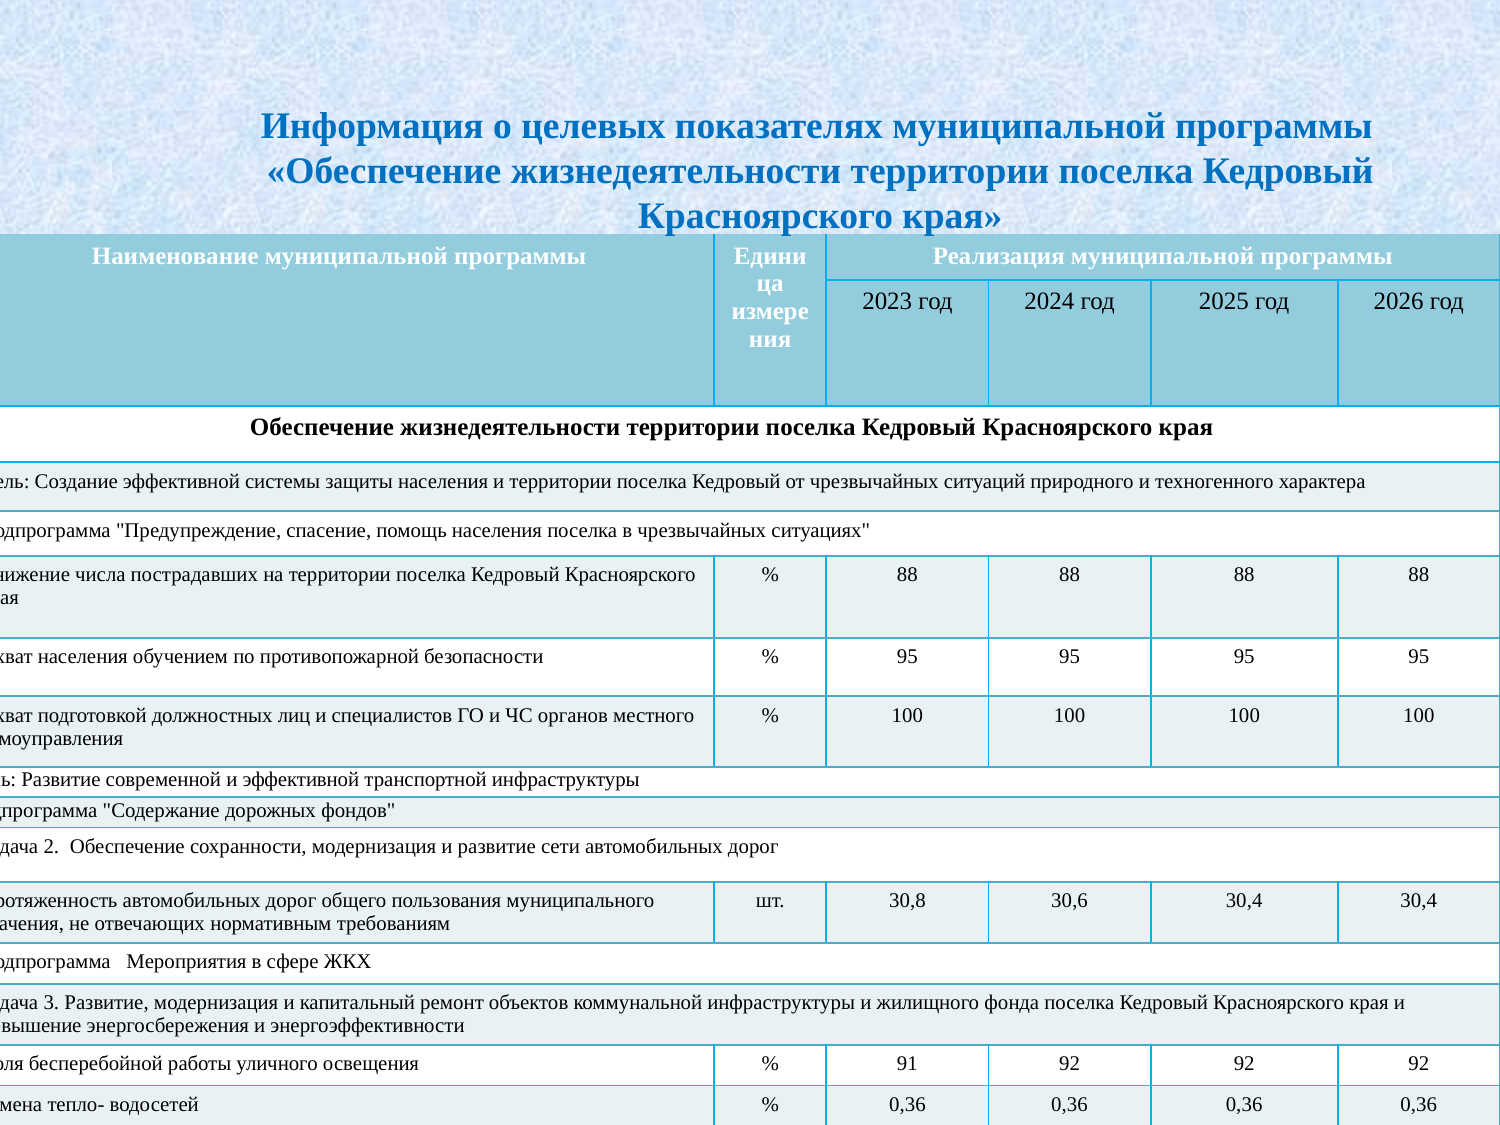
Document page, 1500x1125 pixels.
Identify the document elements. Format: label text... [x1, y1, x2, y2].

table_header Реализация муниципальной программы [827, 234, 1499, 279]
table_cell Подпрограмма "Предупреждение, спасение, помощь населения поселка в чрезвычайных ситуациях" [0, 512, 1499, 555]
table_cell 95 [827, 639, 988, 695]
table_cell 0,36 [827, 1086, 988, 1125]
table_cell Подпрограмма "Содержание дорожных фондов" [0, 798, 1499, 827]
table_cell Цель: Создание эффективной системы защиты населения и территории поселка Кедровый от чрезвычайных ситуаций природного и техногенного характера [0, 463, 1499, 510]
table_cell 95 [1339, 639, 1499, 695]
table_cell Замена тепло- водосетей [0, 1086, 713, 1125]
picture [0, 0, 1500, 234]
table_cell 2026 год [1339, 281, 1499, 405]
table_cell 30,8 [827, 883, 988, 942]
table_cell 92 [1152, 1046, 1337, 1085]
table_cell 0,36 [1152, 1086, 1337, 1125]
table_header Единица измерения [715, 244, 825, 405]
table_cell 88 [827, 557, 988, 637]
table_cell 30,4 [1152, 883, 1337, 942]
table_cell % [715, 697, 825, 766]
table_cell 2025 год [1152, 281, 1337, 405]
table_cell 100 [989, 697, 1150, 766]
table_cell Подпрограмма Мероприятия в сфере ЖКХ [0, 944, 1499, 983]
table_cell 2024 год [989, 281, 1150, 405]
table_header Наименование муниципальной программы [0, 234, 713, 405]
table_cell 30,4 [1339, 883, 1499, 942]
table_cell 91 [827, 1046, 988, 1085]
table_cell 2023 год [827, 281, 988, 405]
table_cell Протяженность автомобильных дорог общего пользования муниципального значения, не отвечающих нормативным требованиям [0, 883, 713, 942]
table_cell Задача 3. Развитие, модернизация и капитальный ремонт объектов коммунальной инфраструктуры и жилищного фонда поселка Кедровый Красноярского края и повышение энергосбережения и энергоэффективности [0, 985, 1499, 1044]
table_cell Цель: Развитие современной и эффективной транспортной инфраструктуры [0, 768, 1499, 796]
table_cell 100 [827, 697, 988, 766]
table_cell 100 [1339, 697, 1499, 766]
table_cell 100 [1152, 697, 1337, 766]
table_cell 88 [989, 557, 1150, 637]
table_cell 92 [989, 1046, 1150, 1085]
table_cell 95 [1152, 639, 1337, 695]
table_cell % [715, 639, 825, 695]
table_cell Охват населения обучением по противопожарной безопасности [0, 639, 713, 695]
text_box Информация о целевых показателях муниципальной программы «Обеспечение жизнедеятельности территории поселка Кедровый Красноярского края» [246, 93, 1395, 244]
table_cell 88 [1339, 557, 1499, 637]
table_cell 30,6 [989, 883, 1150, 942]
table_cell % [715, 1086, 825, 1125]
table_cell Обеспечение жизнедеятельности территории поселка Кедровый Красноярского края [0, 407, 1499, 461]
table_cell 92 [1339, 1046, 1499, 1085]
table_cell 0,36 [1339, 1086, 1499, 1125]
table_cell 0,36 [989, 1086, 1150, 1125]
table_cell Охват подготовкой должностных лиц и специалистов ГО и ЧС органов местного самоуправления [0, 697, 713, 766]
table_cell % [715, 557, 825, 637]
table_cell Снижение числа пострадавших на территории поселка Кедровый Красноярского края [0, 557, 713, 637]
table_cell шт. [715, 883, 825, 942]
table_cell Доля бесперебойной работы уличного освещения [0, 1046, 713, 1085]
table_cell 95 [989, 639, 1150, 695]
table_cell % [715, 1046, 825, 1085]
table_cell 88 [1152, 557, 1337, 637]
table_cell Задача 2. Обеспечение сохранности, модернизация и развитие сети автомобильных дорог [0, 828, 1499, 881]
